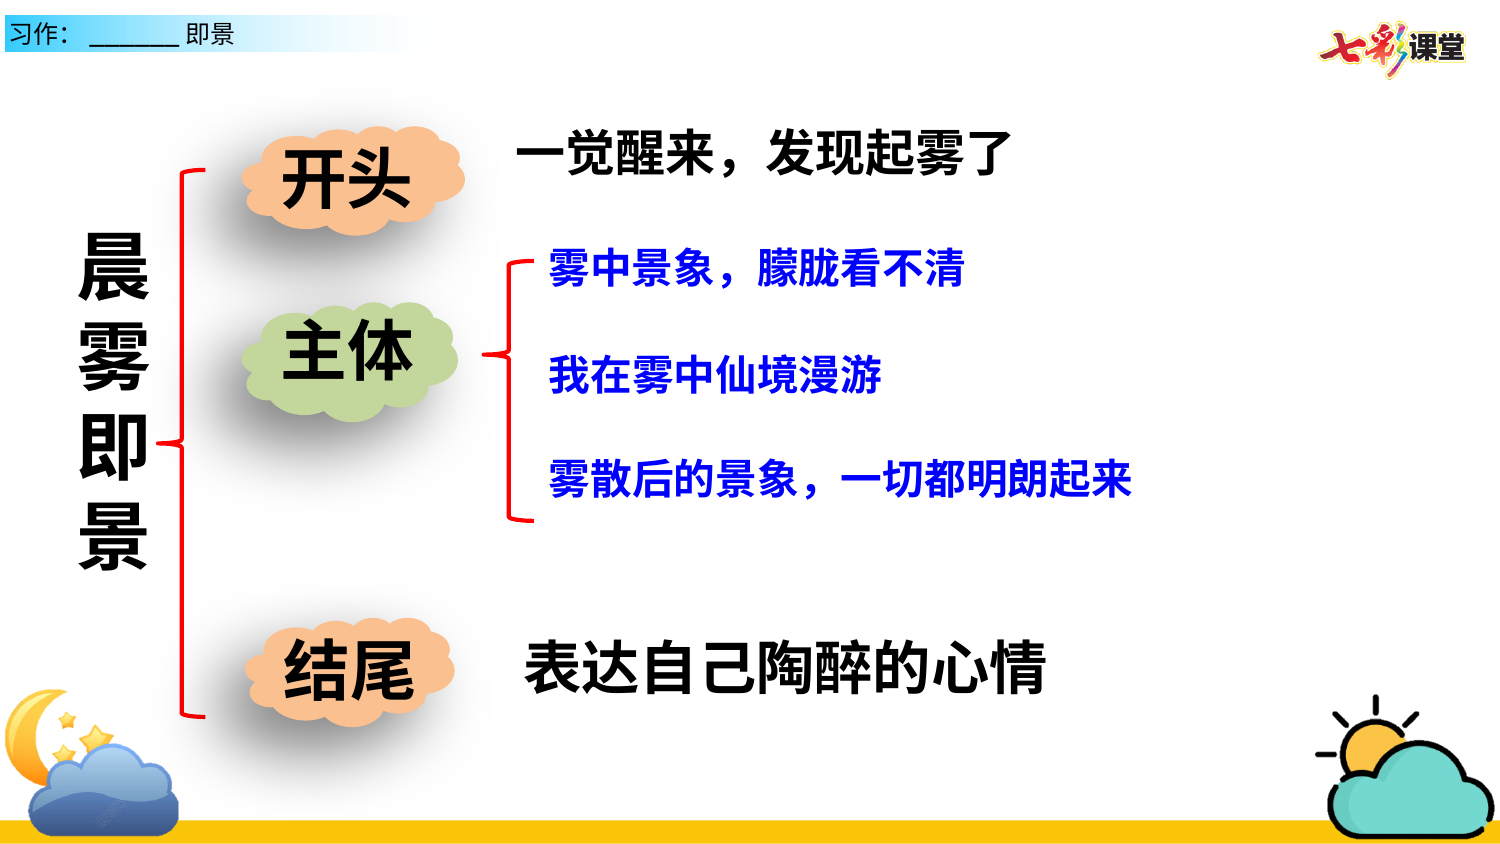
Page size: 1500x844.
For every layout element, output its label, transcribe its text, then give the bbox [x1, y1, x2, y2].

text_box [180, 169, 206, 354]
text_box 一觉醒来，发现起雾了 [501, 114, 1453, 190]
text_box [482, 260, 534, 522]
picture [0, 686, 185, 844]
text_box 我在雾中仙境漫游 [533, 341, 1426, 407]
text_box 雾中景象，朦胧看不清 [533, 234, 1365, 300]
text_box 晨雾即景 [59, 210, 167, 589]
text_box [244, 617, 455, 727]
text_box 雾散后的景象，一切都明朗起来 [533, 445, 1426, 511]
picture [1278, 640, 1500, 844]
picture [1316, 20, 1468, 80]
text_box 表达自己陶醉的心情 [508, 623, 1140, 709]
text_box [241, 125, 466, 236]
text_box [157, 435, 206, 674]
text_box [241, 301, 459, 423]
